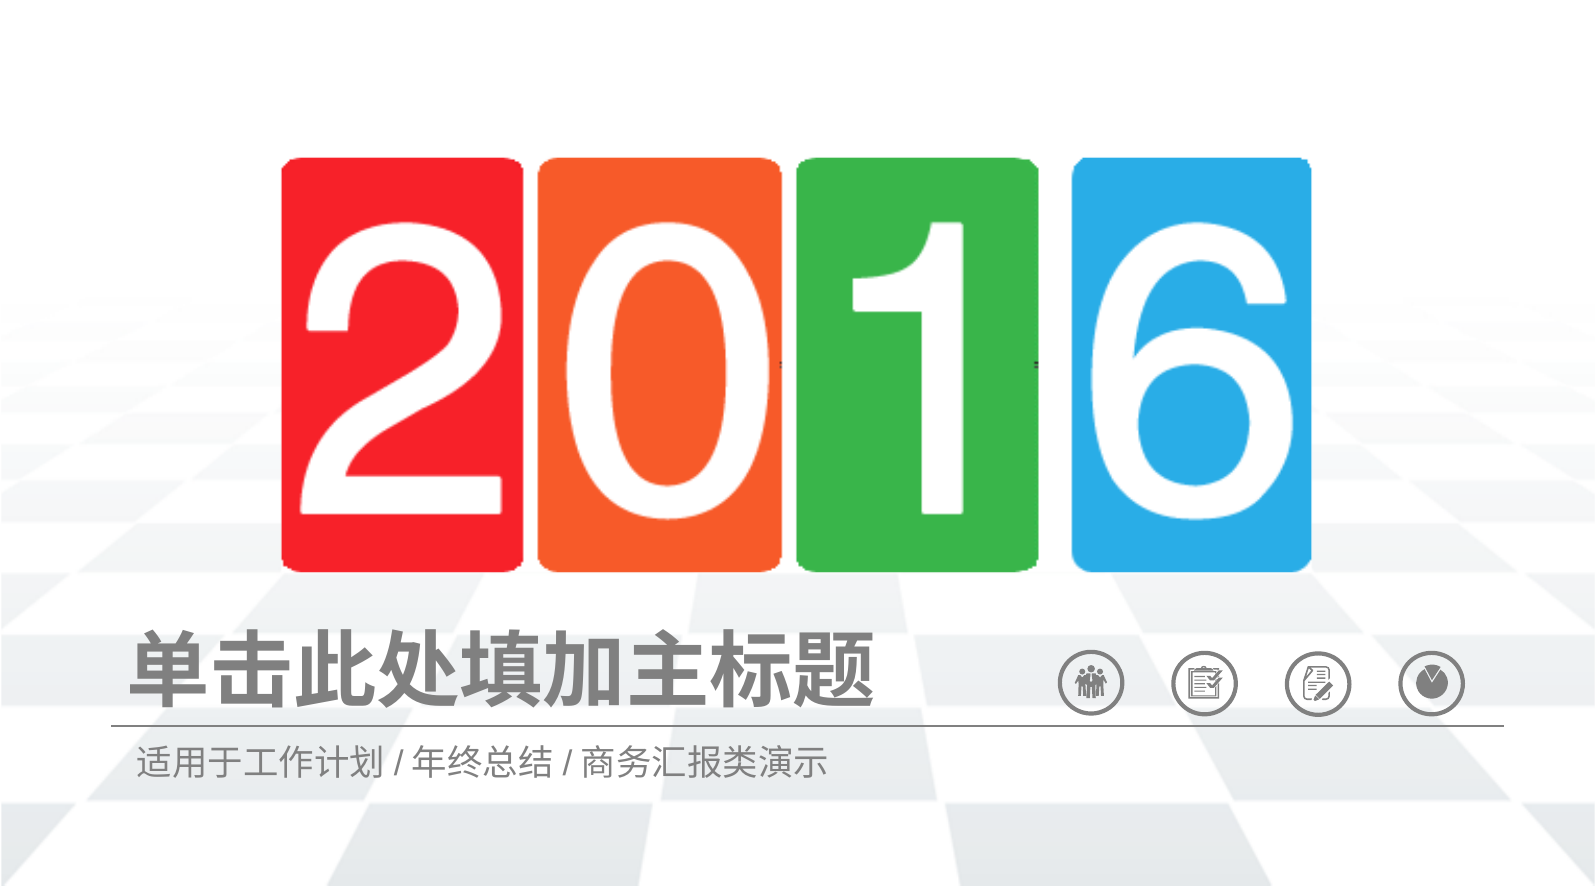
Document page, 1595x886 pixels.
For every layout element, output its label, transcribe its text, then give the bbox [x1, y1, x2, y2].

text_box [1400, 652, 1464, 715]
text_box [1173, 653, 1237, 715]
picture [0, 0, 1595, 886]
text_box 单击此处填加主标题 [110, 609, 928, 726]
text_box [1286, 653, 1350, 716]
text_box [1059, 653, 1123, 714]
text_box 适用于工作计划/年终总结/商务汇报类演示 [120, 735, 875, 791]
